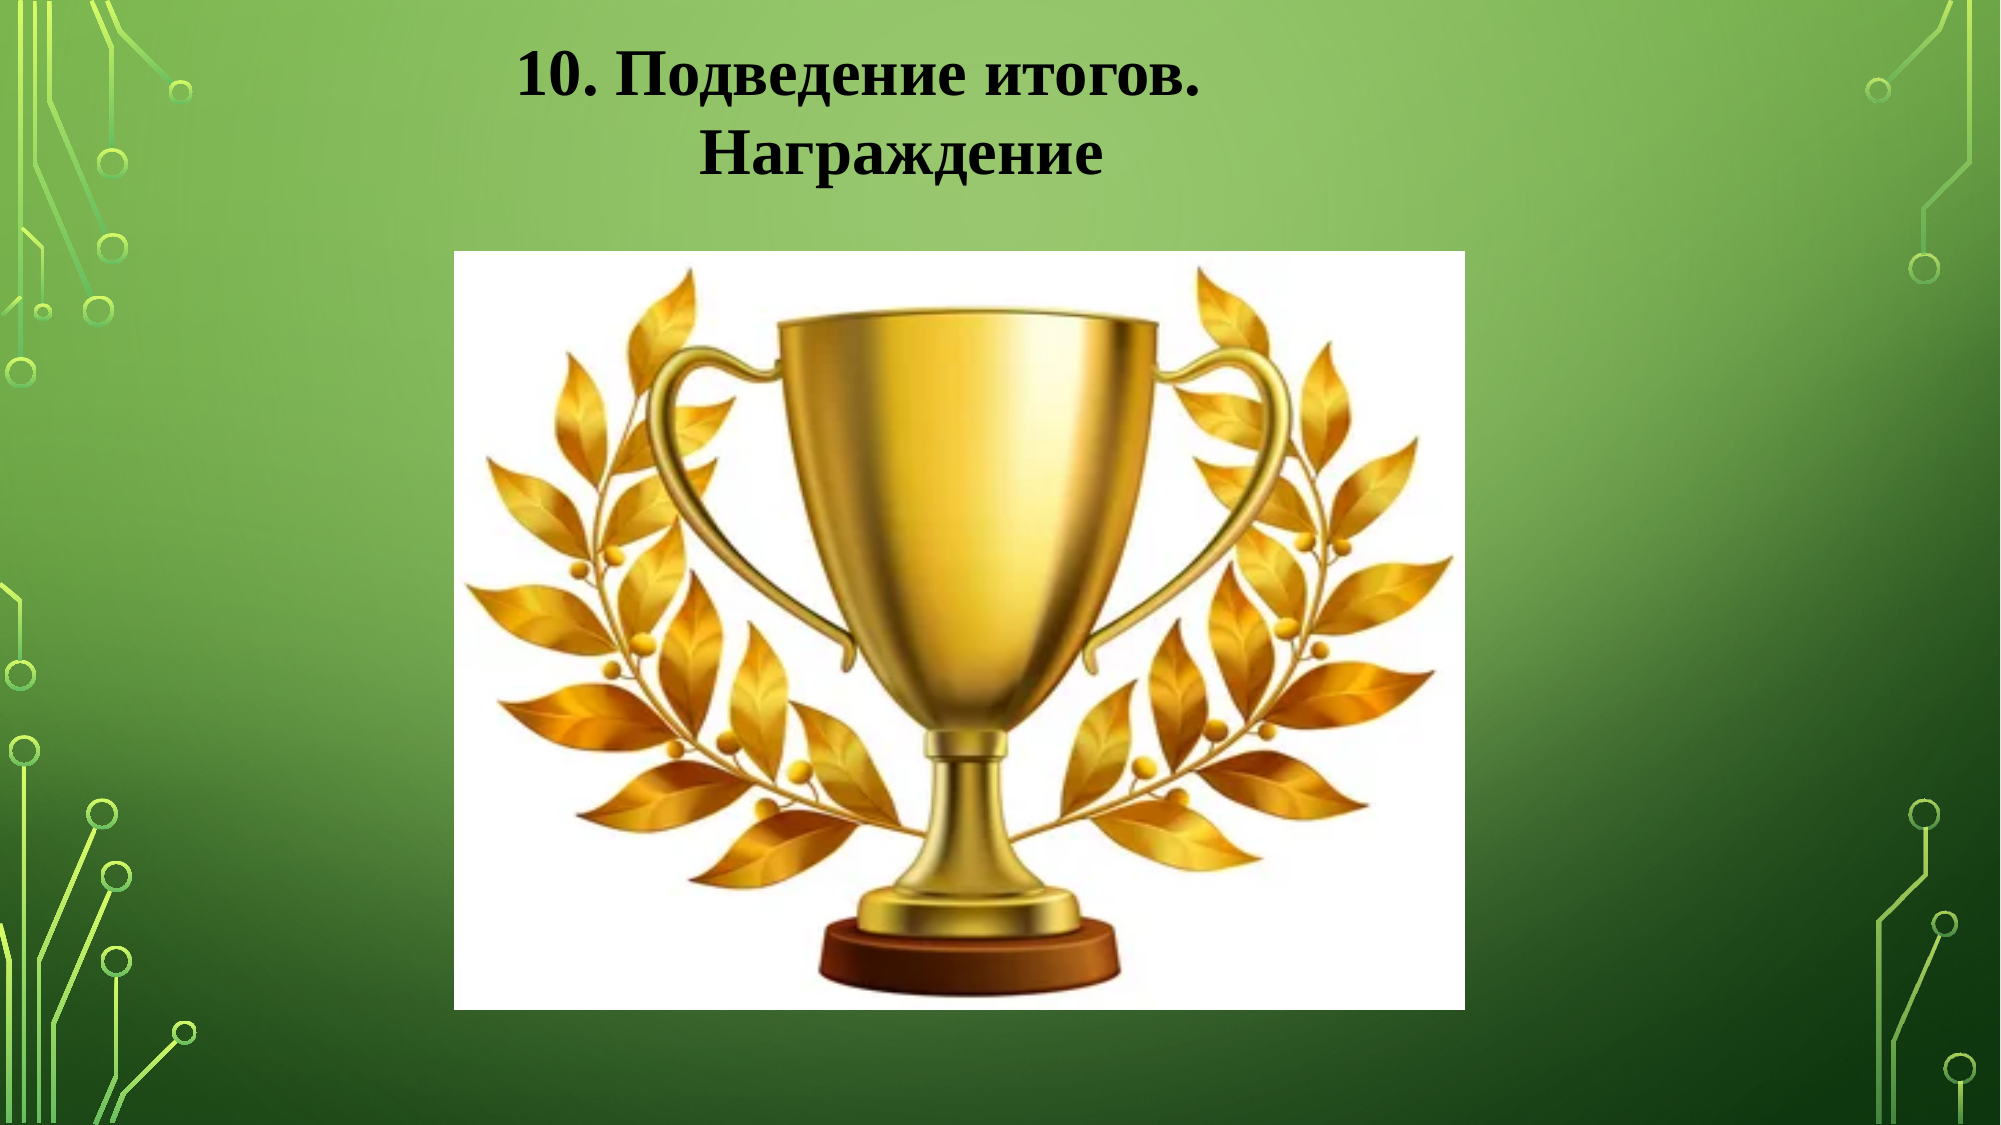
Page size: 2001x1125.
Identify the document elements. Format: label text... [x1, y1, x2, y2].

text_box 10. Подведение итогов. Награждение [500, 21, 1773, 196]
picture [453, 250, 1465, 1010]
